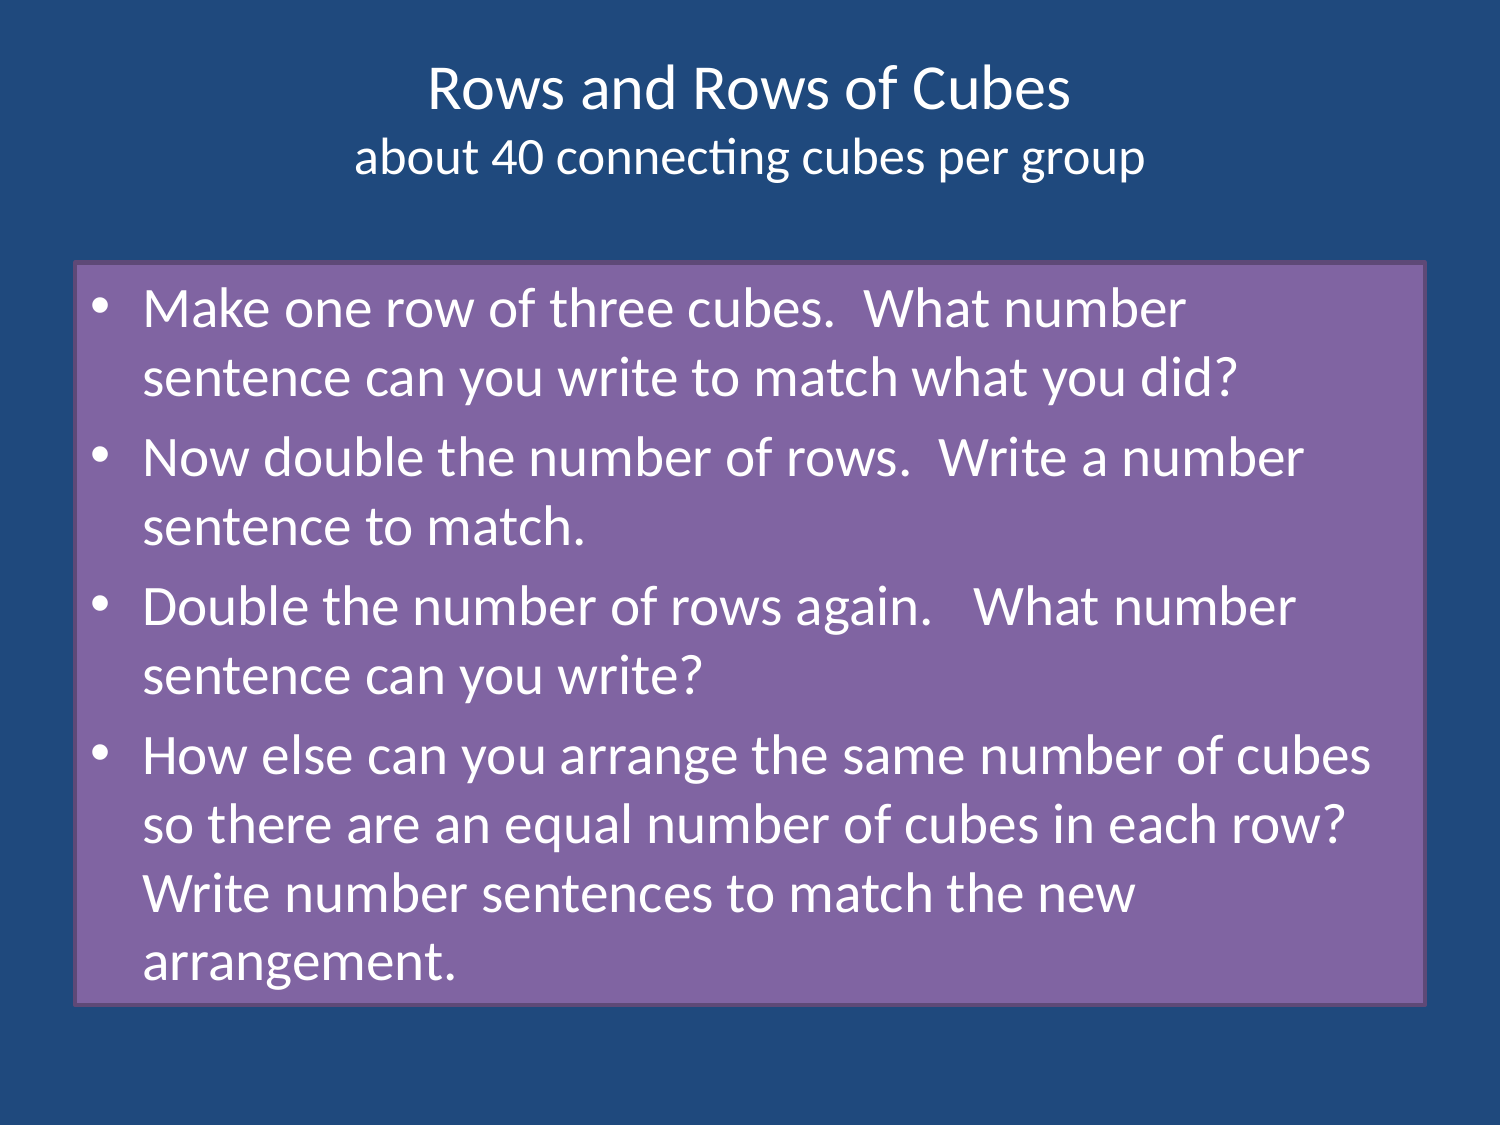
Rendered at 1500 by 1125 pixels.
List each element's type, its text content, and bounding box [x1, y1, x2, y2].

list Make one row of three cubes. What number sentence can you write to match what you did? Now double the number of rows. Write a number sentence to match. Double the number of rows again. What number sentence can you write? How else can you arrange the same number of cubes so there are an equal number of cubes in each row? Write number sentences to match the new arrangement. [73, 260, 1427, 1007]
title Rows and Rows of Cubes about 40 connecting cubes per group [75, 37, 1425, 260]
